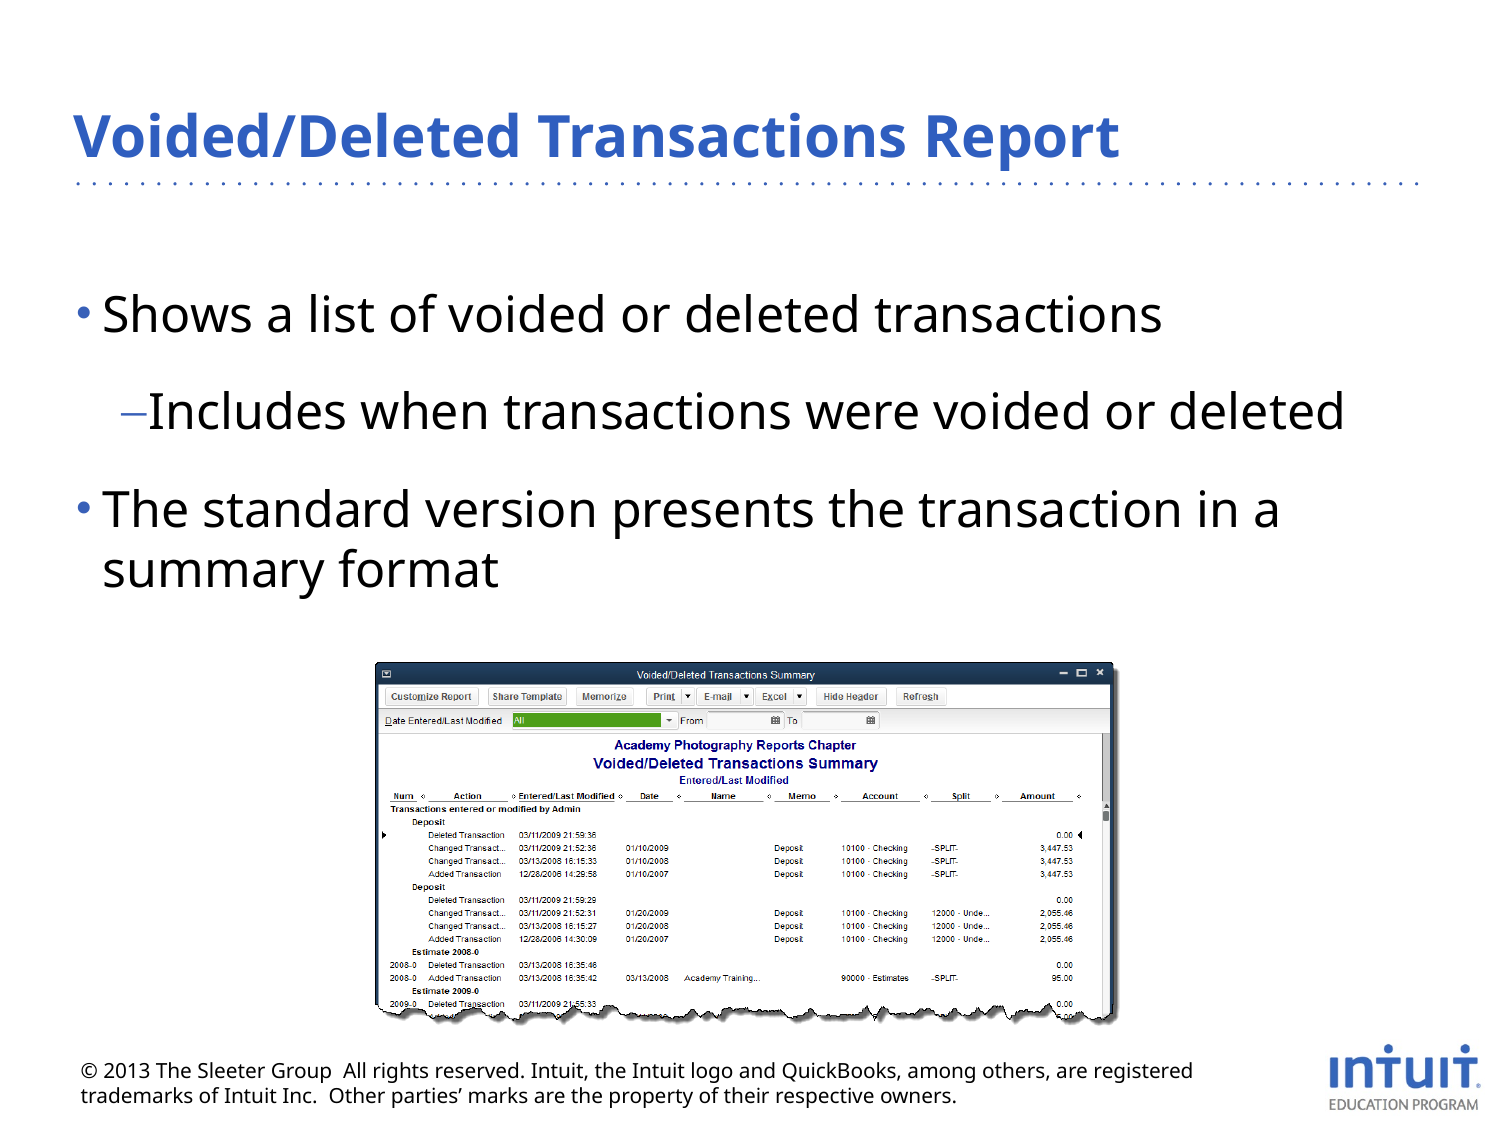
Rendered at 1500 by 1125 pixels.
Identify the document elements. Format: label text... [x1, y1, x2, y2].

list Shows a list of voided or deleted transactions Includes when transactions were voided or deleted The standard version presents the transaction in a summary format [75, 275, 1425, 638]
picture [1325, 1039, 1485, 1116]
picture [374, 662, 1126, 1038]
title Voided/Deleted Transactions Report [73, 62, 1424, 169]
